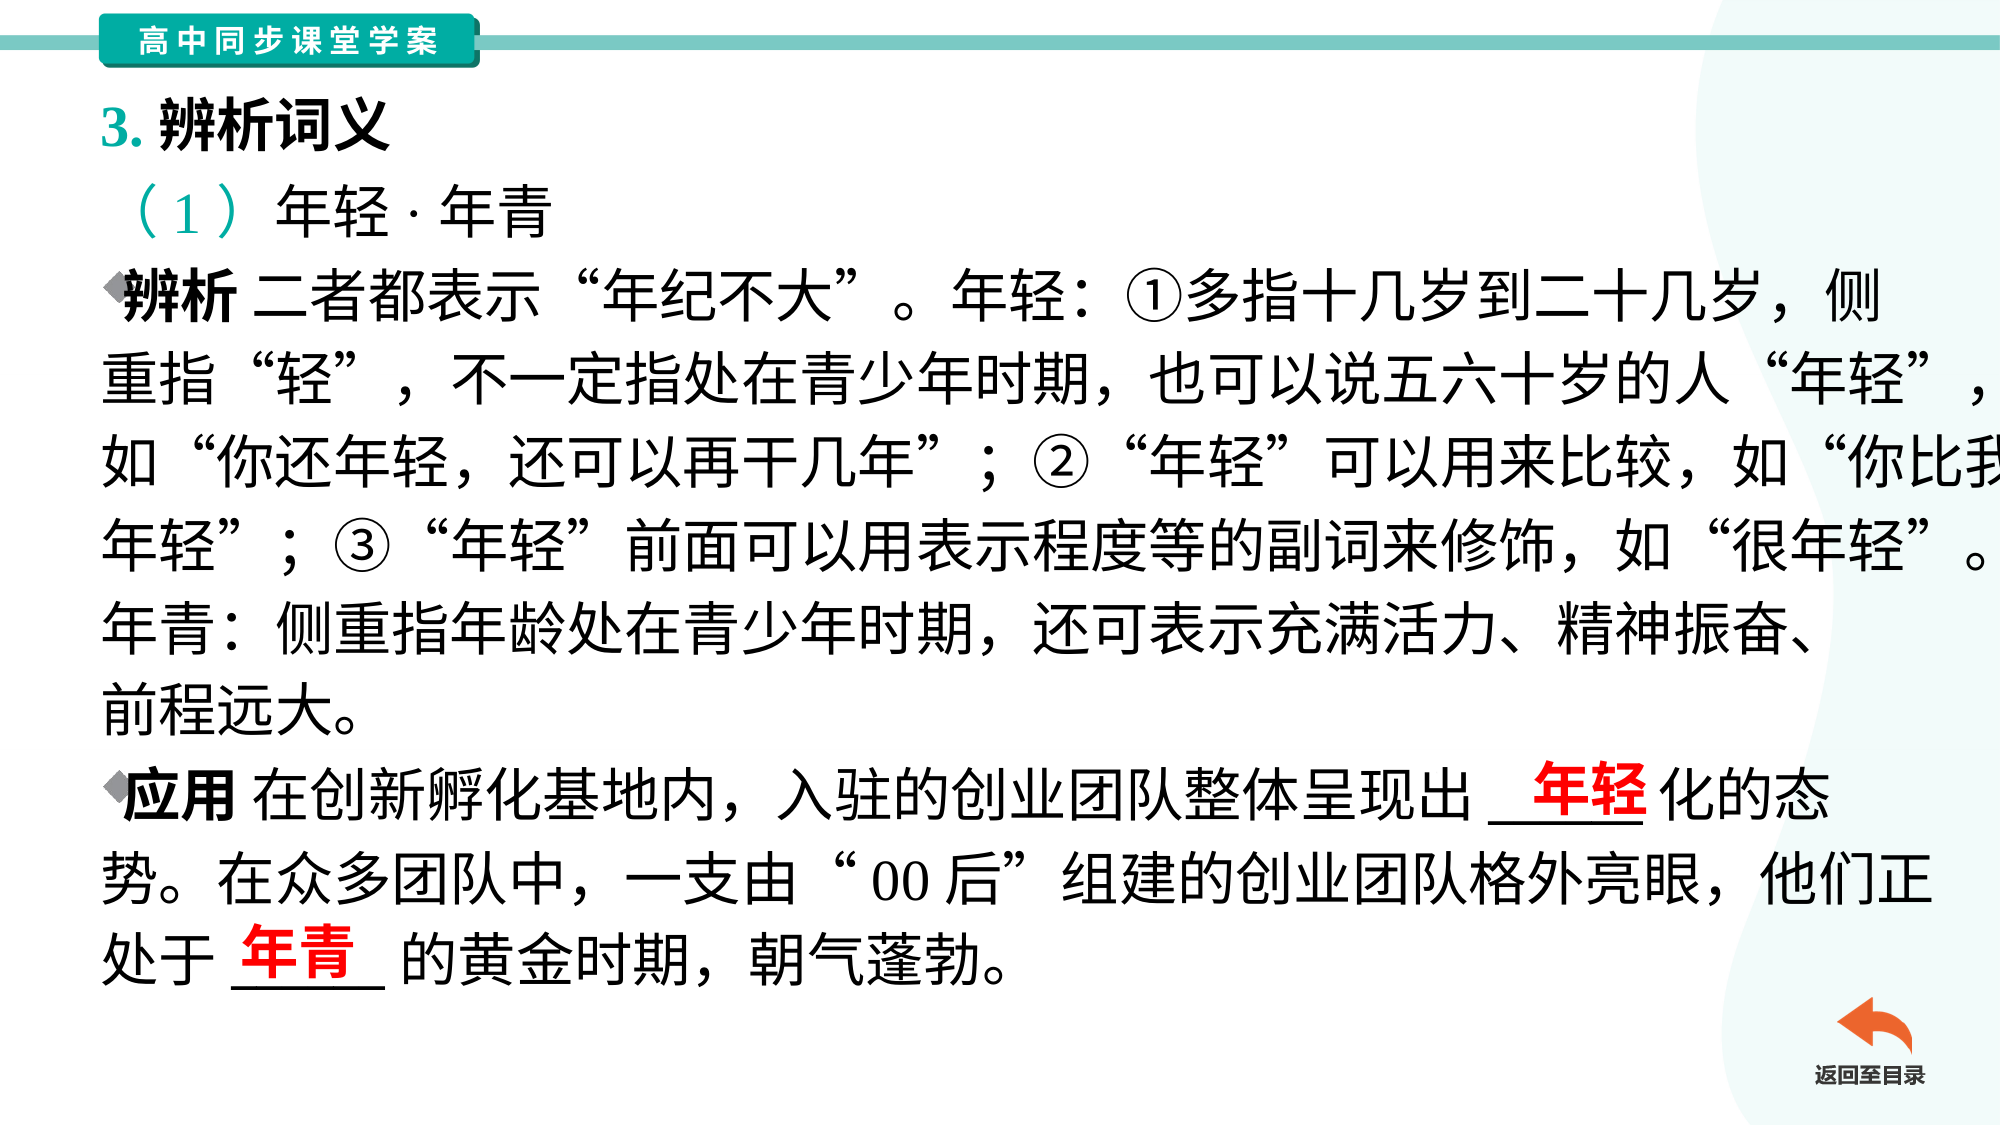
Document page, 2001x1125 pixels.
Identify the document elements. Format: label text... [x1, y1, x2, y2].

picture [0, 0, 2000, 1125]
text_box 应用 在创新孵化基地内，入驻的创业团队整体呈现出______化的态 势。在众多团队中，一支由“00后”组建的创业团队格外亮眼，他们正 处于______的黄金时期，朝气蓬勃。#1.1.2 [100, 744, 1899, 986]
text_box 辨析 二者都表示“年纪不大”。年轻：①多指十几岁到二十几岁，侧 重指“轻”，不一定指处在青少年时期，也可以说五六十岁的人“年轻”， 如“你还年轻，还可以再干几年”；②“年轻”可以用来比较，如“你比我 年轻”；③“年轻”前面可以用表示程度等的副词来修饰，如“很年轻”。 年青：侧重指年龄处在青少年时期，还可表示充满活力、精神振奋、 前程远大。#1.1.1 [100, 245, 1899, 737]
text_box 年青 [218, 903, 379, 980]
text_box （1）年轻·年青#1.1 [100, 163, 1899, 239]
text_box 年轻 [1510, 738, 1671, 816]
text_box 3.辨析词义 [100, 76, 1899, 153]
